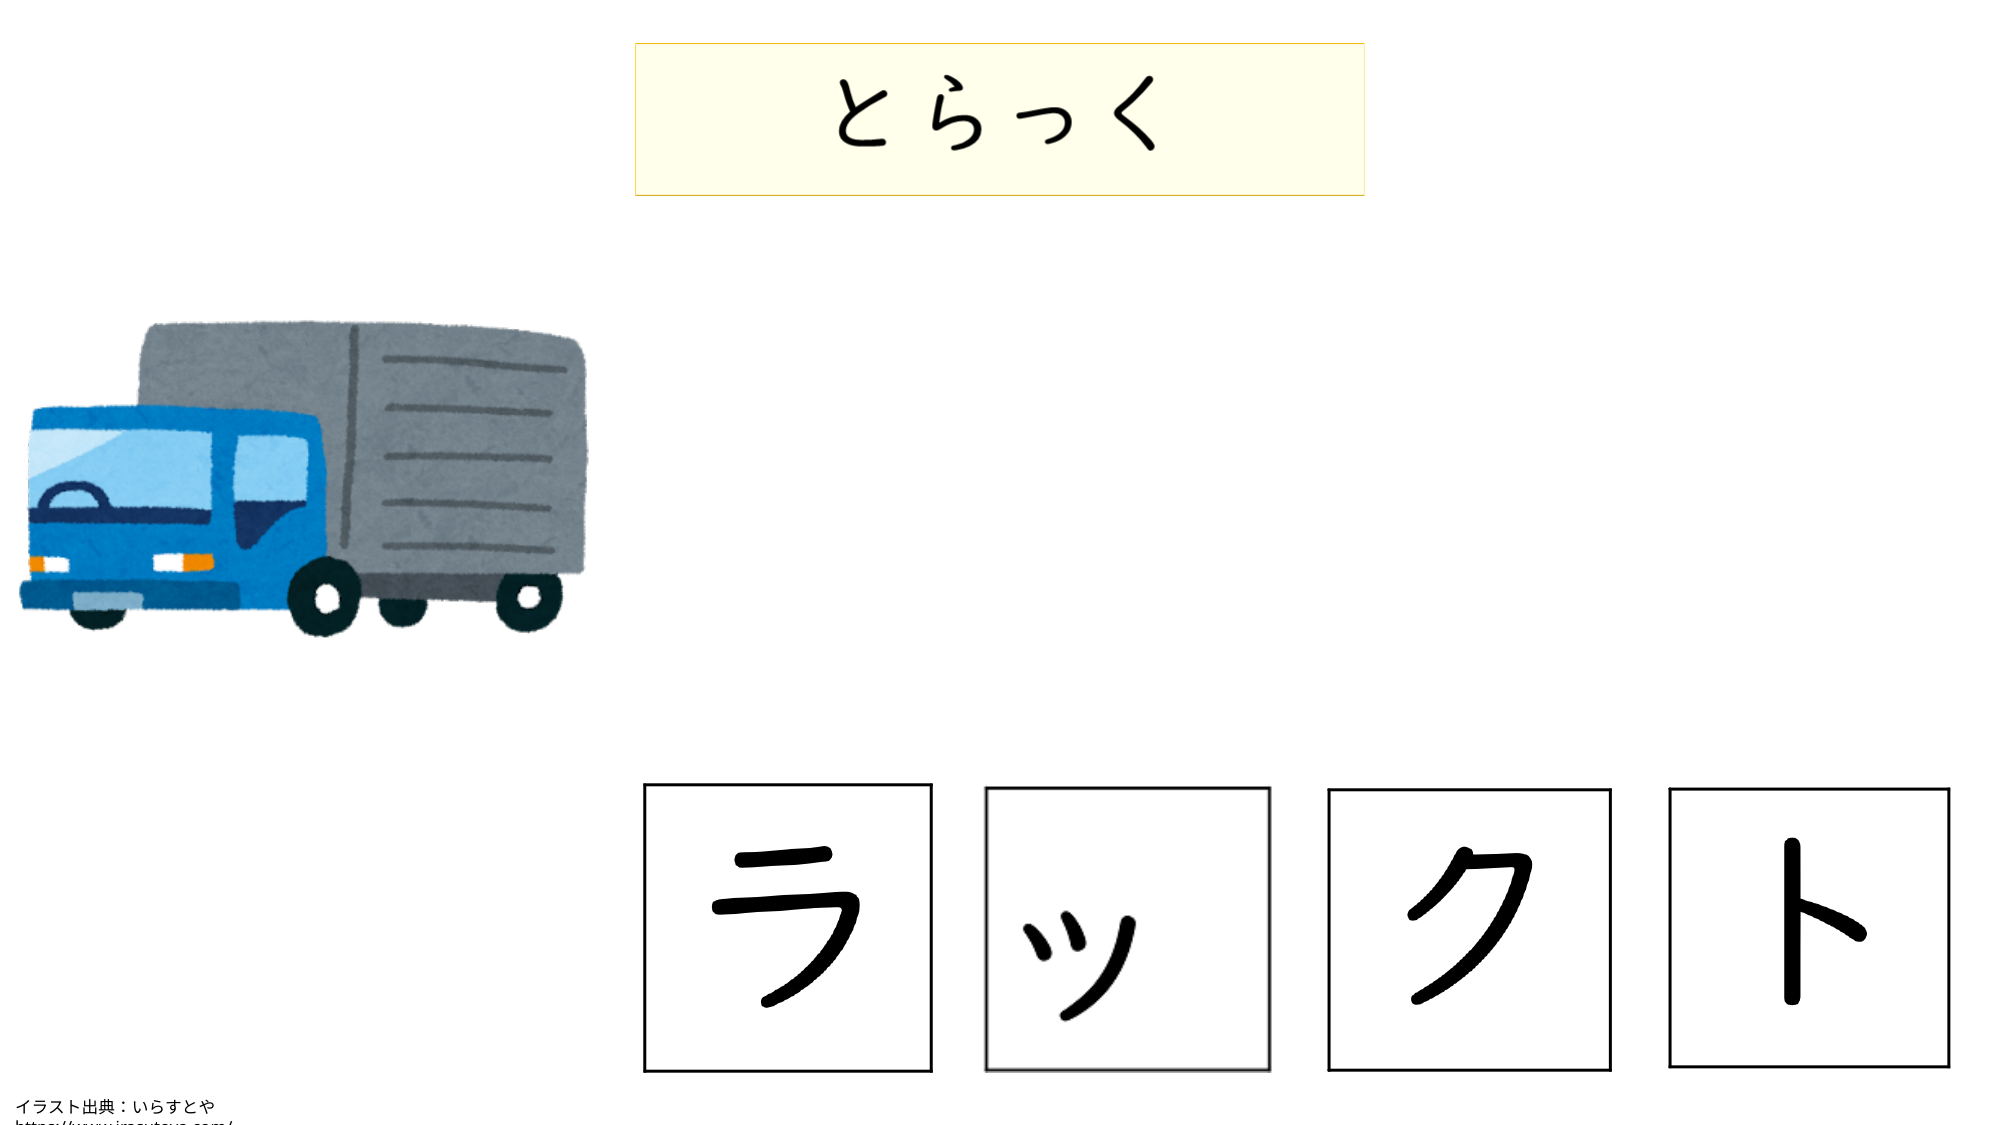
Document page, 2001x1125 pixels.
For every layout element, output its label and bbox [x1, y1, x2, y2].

picture [1323, 783, 1615, 1074]
picture [980, 782, 1275, 1074]
picture [1665, 783, 1953, 1071]
picture [635, 36, 1365, 205]
list [0, 295, 602, 672]
picture [640, 780, 935, 1075]
